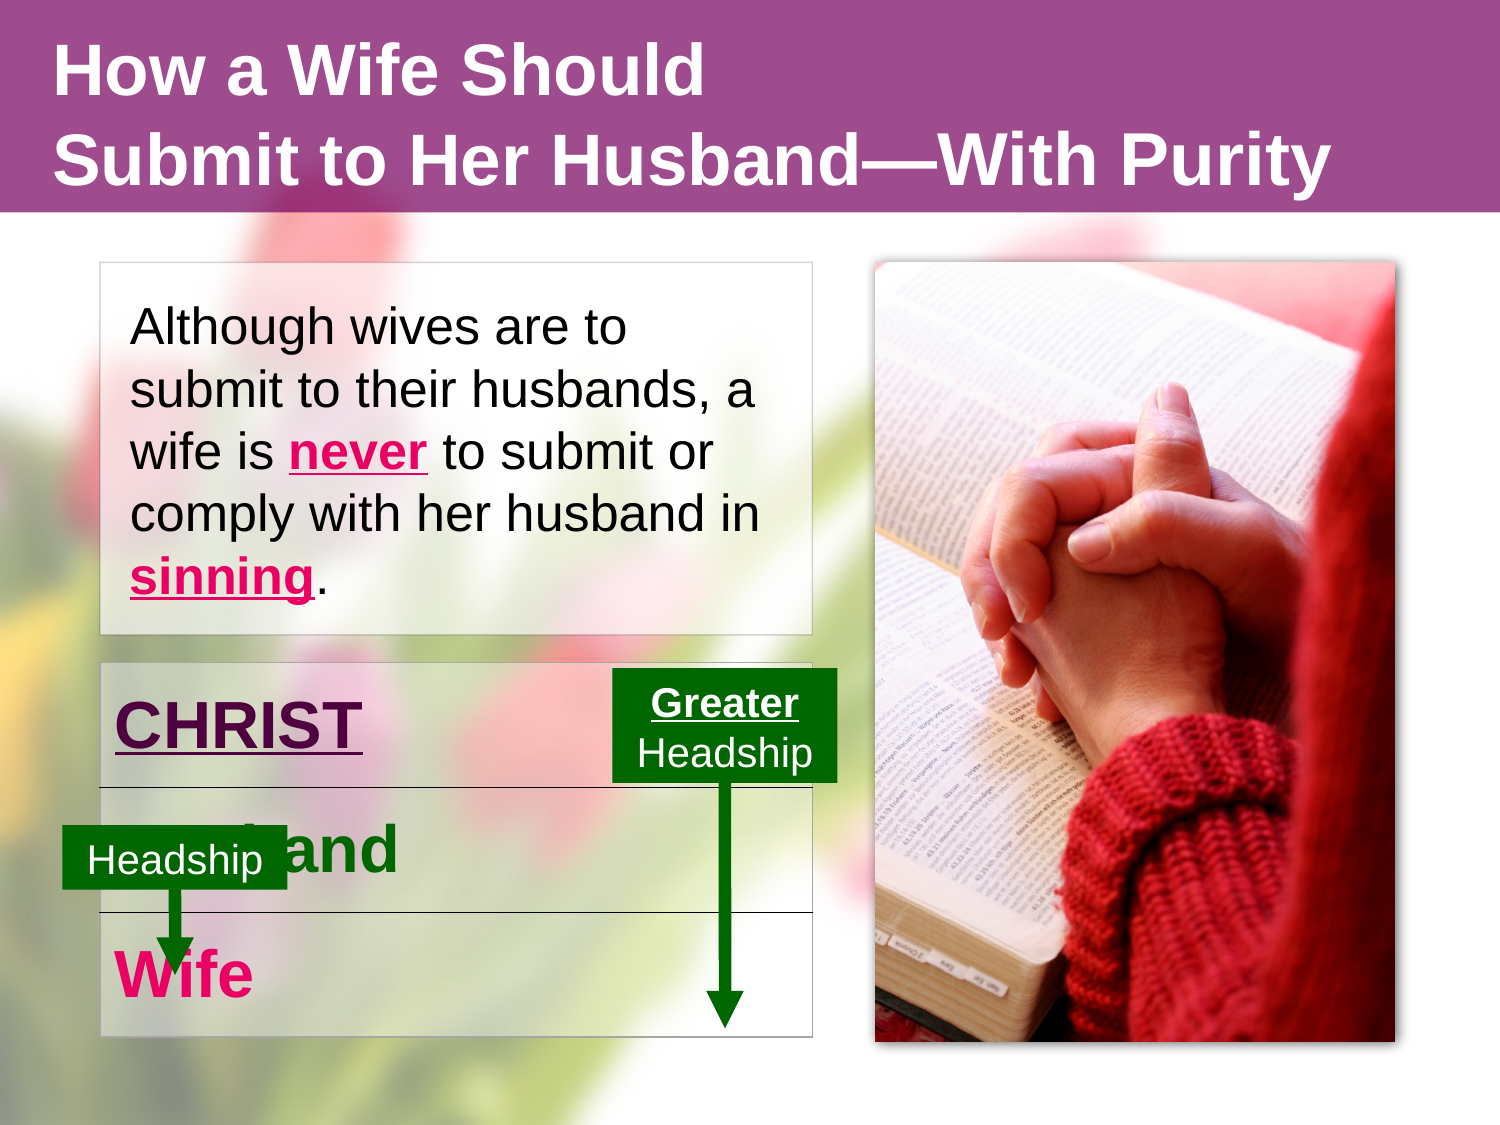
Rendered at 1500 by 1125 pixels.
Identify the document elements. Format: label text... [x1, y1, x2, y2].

table_cell Husband [101, 788, 607, 912]
picture [0, 213, 1500, 1125]
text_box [612, 668, 838, 1029]
text_box Although wives are to submit to their husbands, a wife is never to submit or comply with her husband in sinning. [99, 262, 813, 635]
table_cell Wife [101, 913, 612, 1036]
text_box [62, 824, 288, 976]
text_box How a Wife Should Submit to Her Husband—With Purity [0, 0, 1500, 213]
table_header CHRIST [101, 663, 812, 787]
